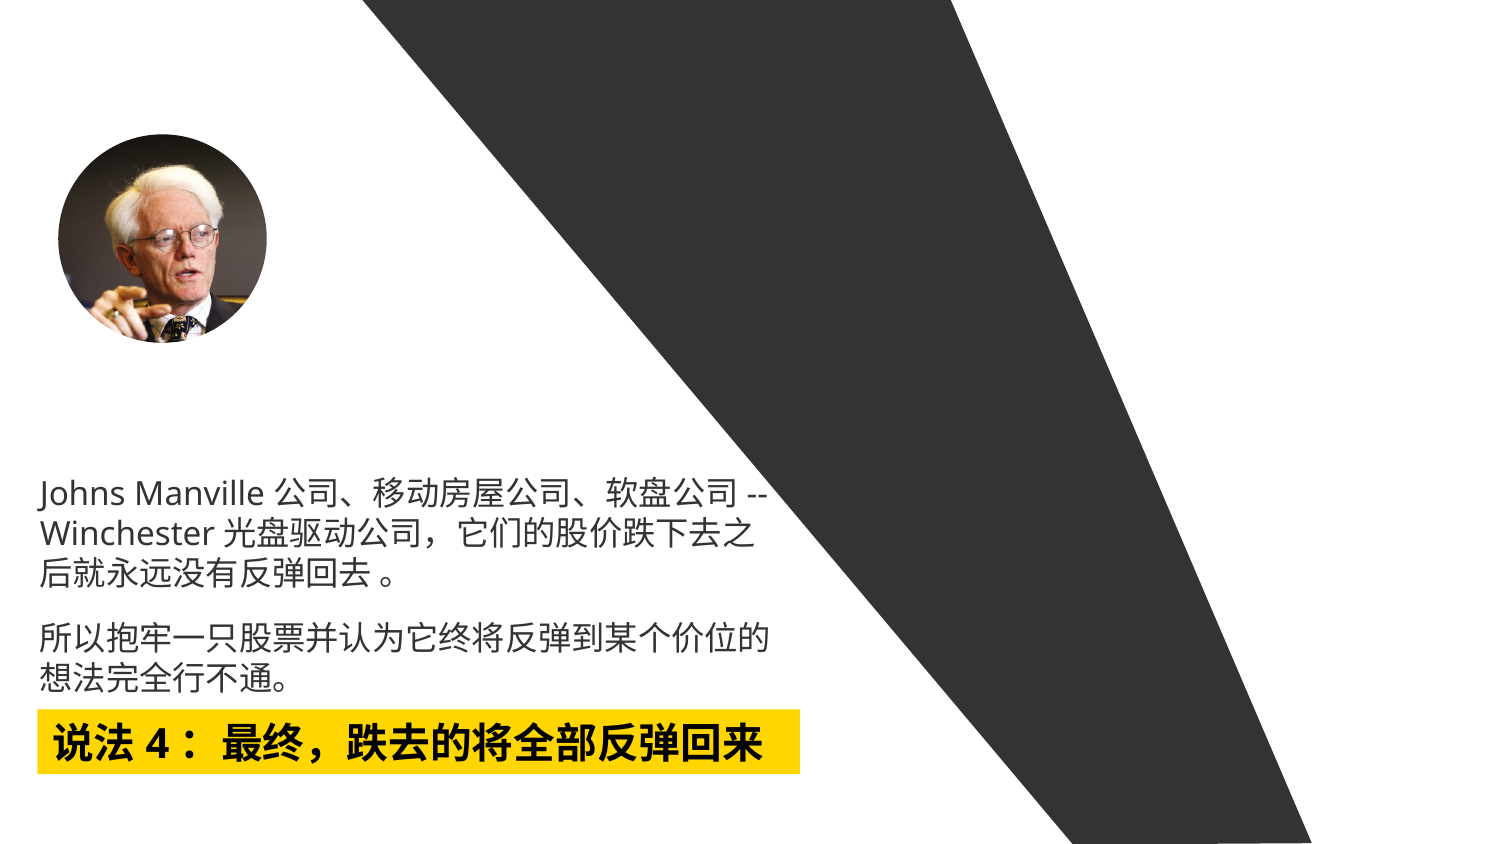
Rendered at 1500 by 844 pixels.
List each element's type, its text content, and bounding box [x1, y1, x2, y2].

text_box [360, 0, 1314, 844]
picture [57, 134, 267, 344]
text_box Johns Manville公司、移动房屋公司、软盘公司--Winchester光盘驱动公司，它们的股价跌下去之后就永远没有反弹回去 。 所以抱牢一只股票并认为它终将反弹到某个价位的想法完全行不通。 [23, 432, 802, 736]
text_box 说法4：最终，跌去的将全部反弹回来 [37, 736, 800, 775]
